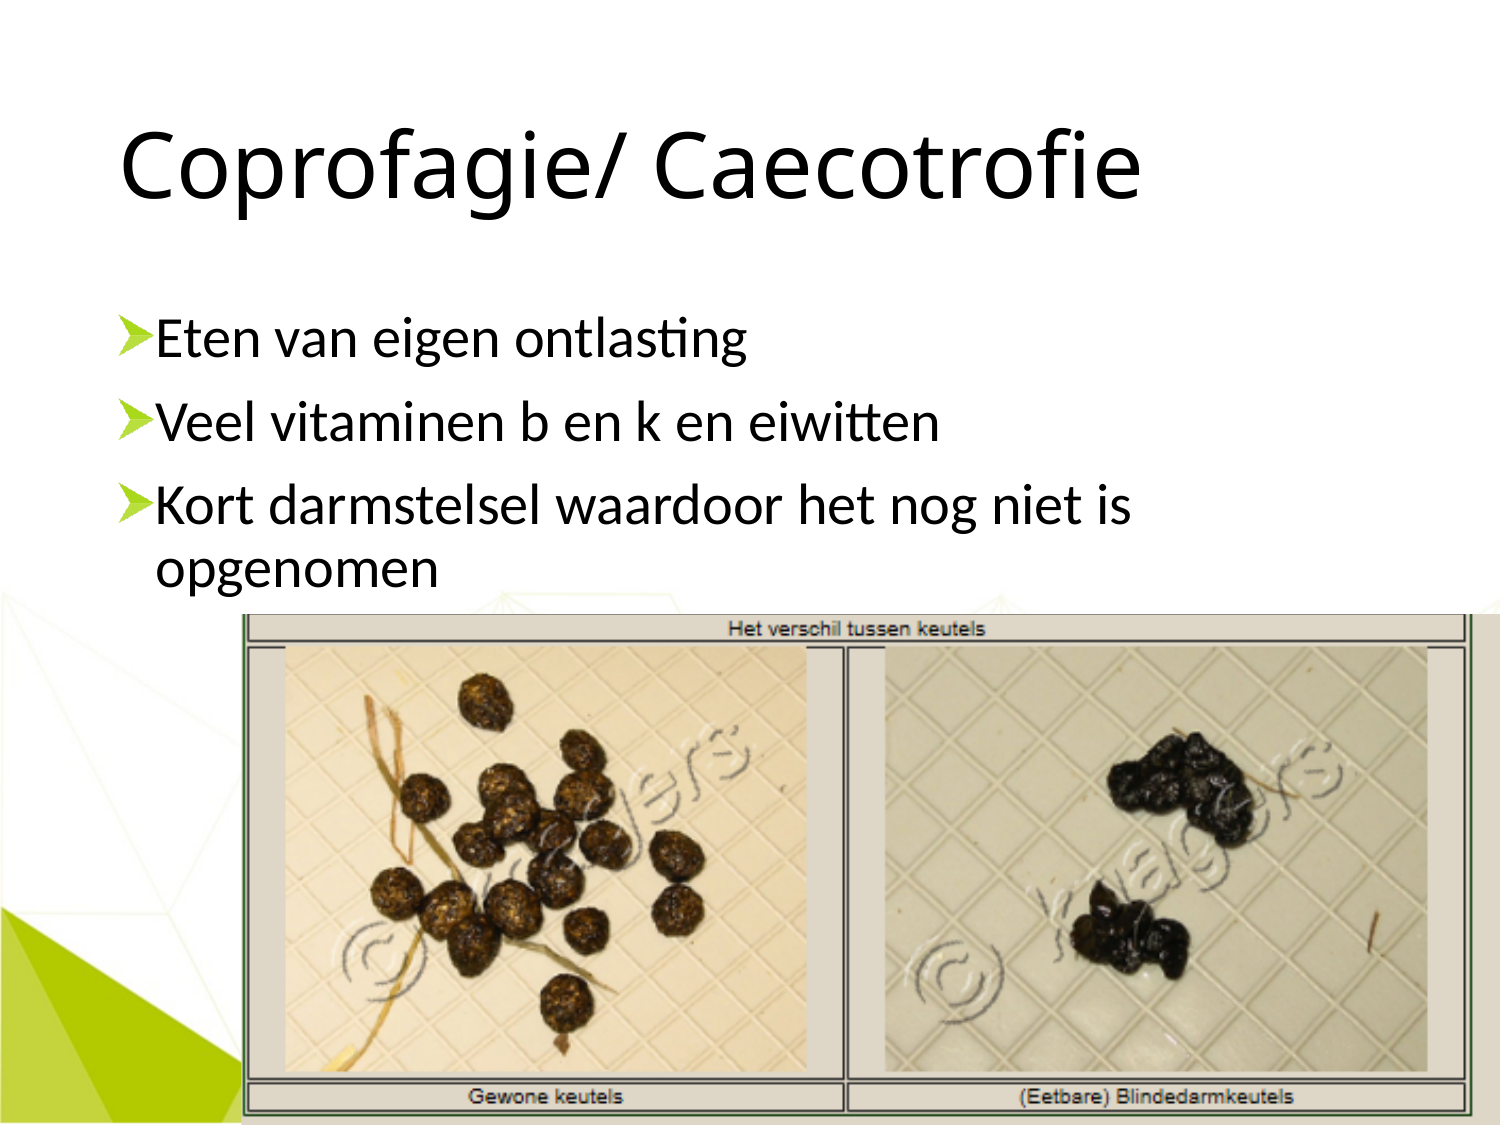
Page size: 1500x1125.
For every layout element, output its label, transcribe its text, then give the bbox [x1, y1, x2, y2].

picture [0, 0, 1500, 1125]
list Eten van eigen ontlasting Veel vitaminen b en k en eiwitten Kort darmstelsel waardoor het nog niet is opgenomen [103, 299, 1397, 1014]
title Coprofagie/ Caecotrofie [103, 59, 1397, 278]
